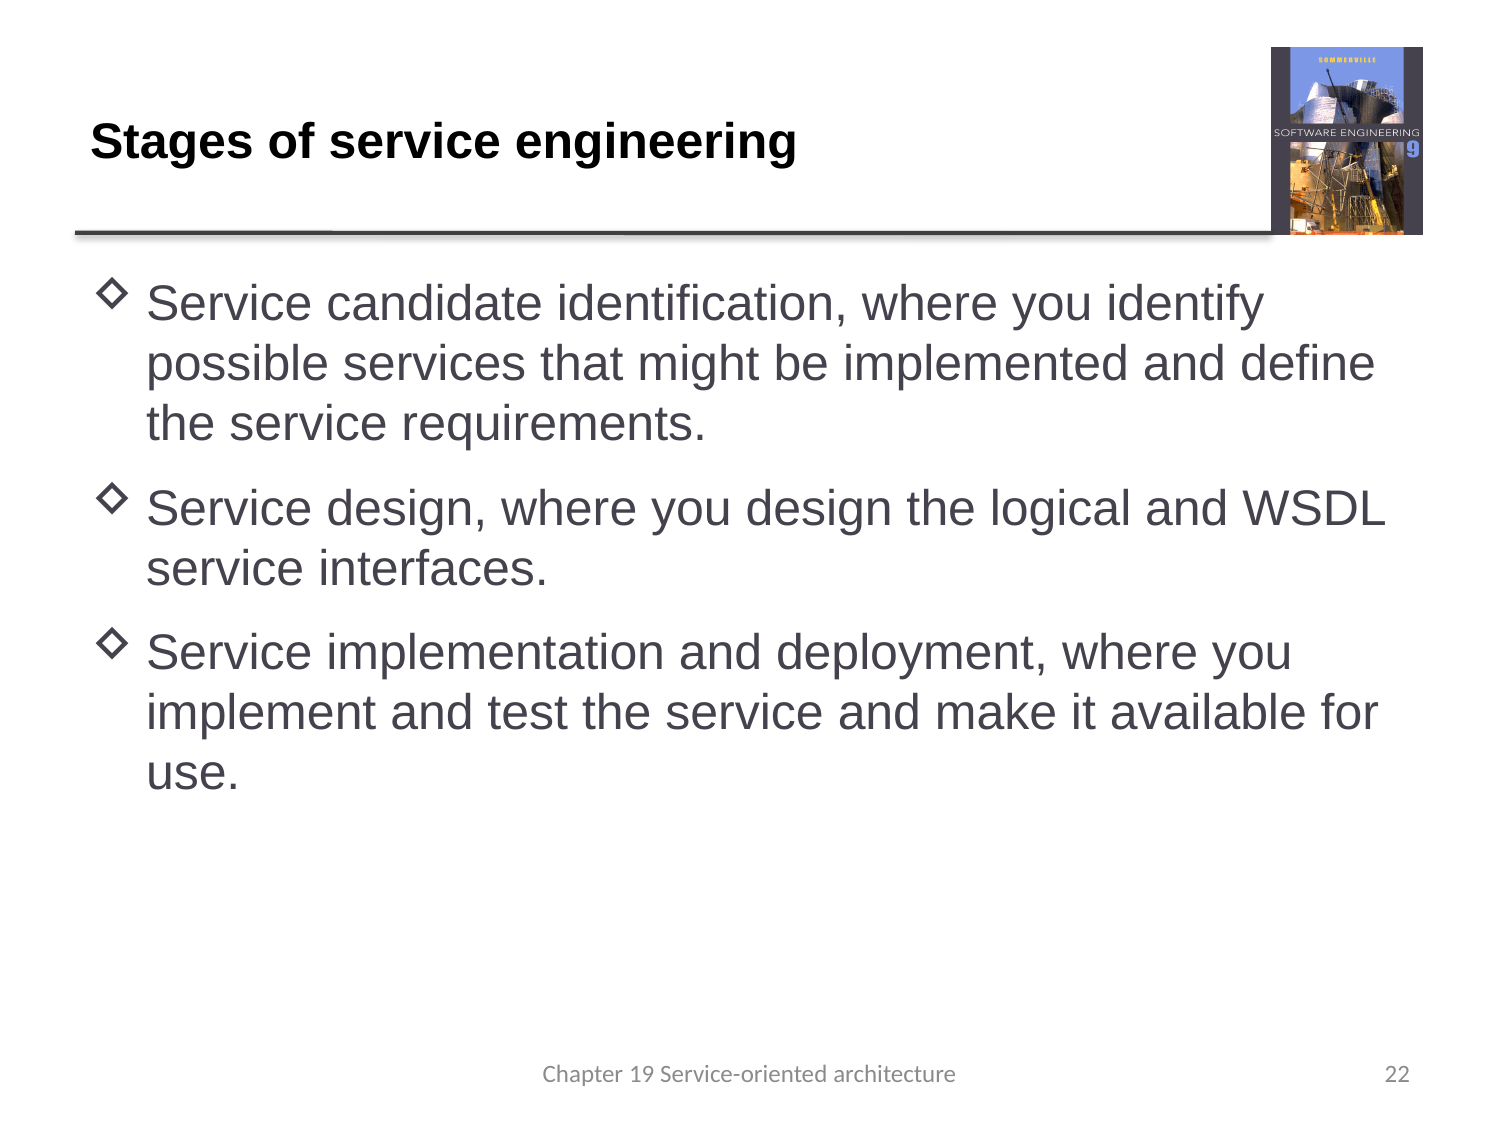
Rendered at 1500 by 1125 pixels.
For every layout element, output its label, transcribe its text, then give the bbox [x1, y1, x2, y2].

picture [1272, 47, 1423, 235]
list Service candidate identification, where you identify possible services that might be implemented and define the service requirements. Service design, where you design the logical and WSDL service interfaces. Service implementation and deployment, where you implement and test the service and make it available for use. [75, 262, 1425, 1005]
footer Chapter 19 Service-oriented architecture [512, 1042, 988, 1103]
slide_number 22 [1074, 1042, 1425, 1103]
title Stages of service engineering [74, 44, 1272, 233]
